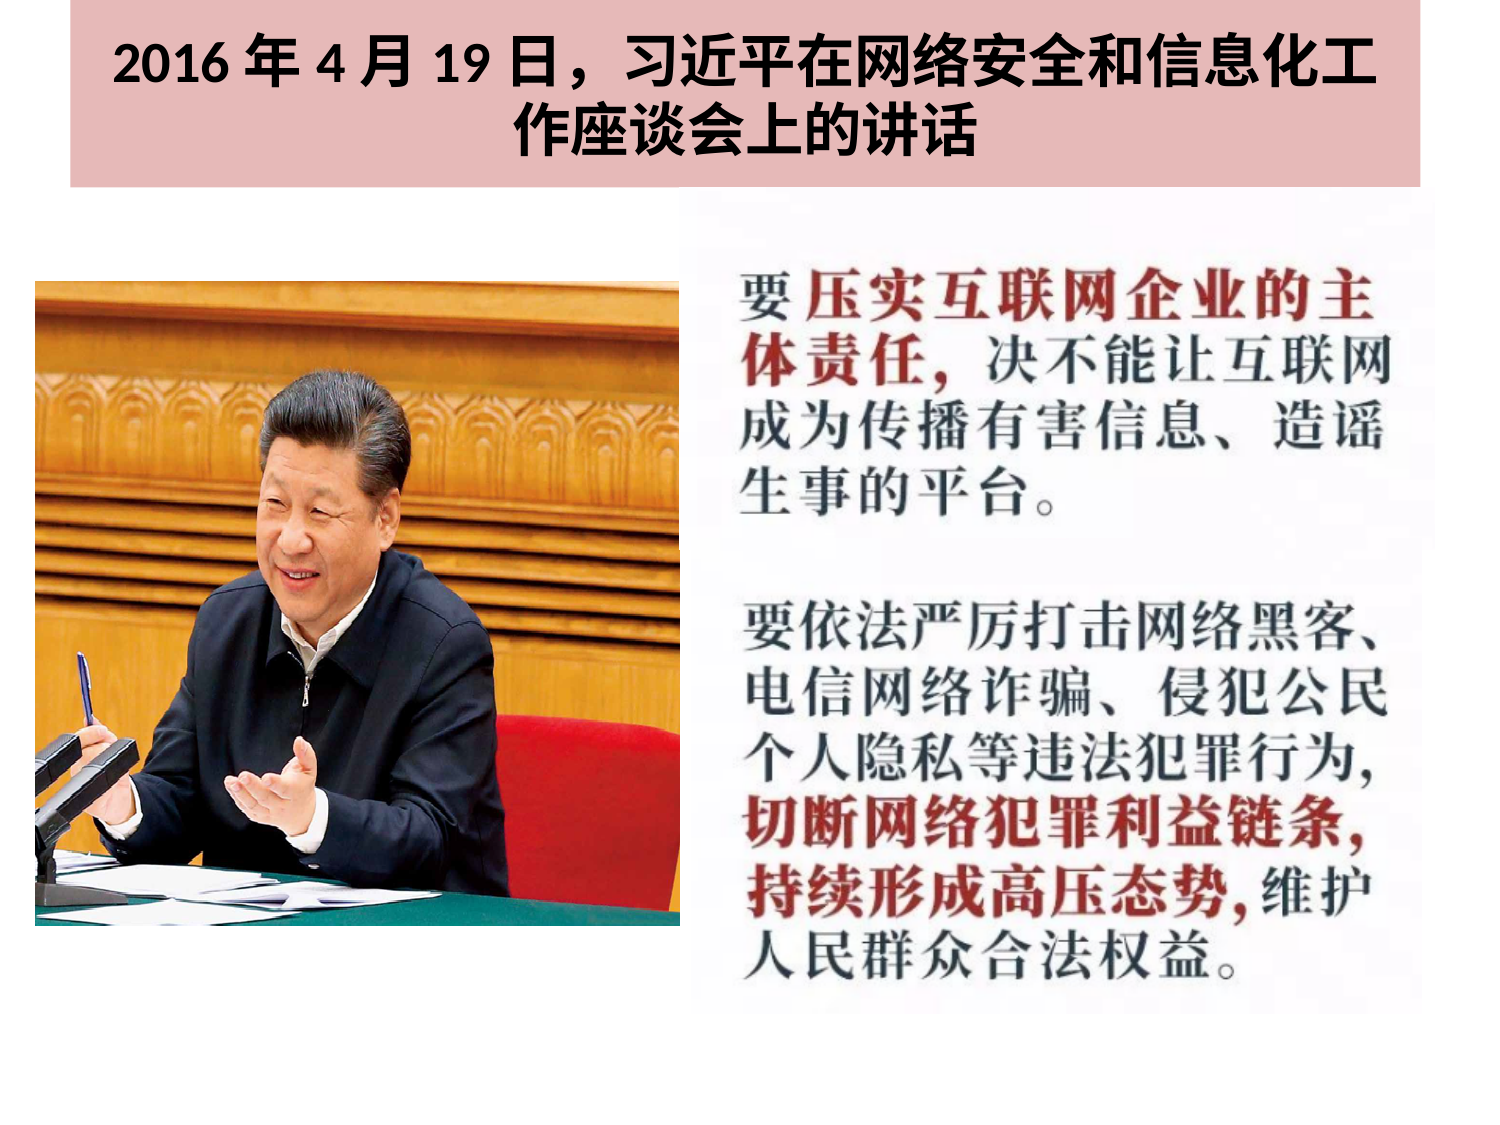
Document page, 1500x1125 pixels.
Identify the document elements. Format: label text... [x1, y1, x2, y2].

picture [34, 187, 1435, 1015]
title 2016年4月19日，习近平在网络安全和信息化工作座谈会上的讲话 [70, 0, 1421, 188]
